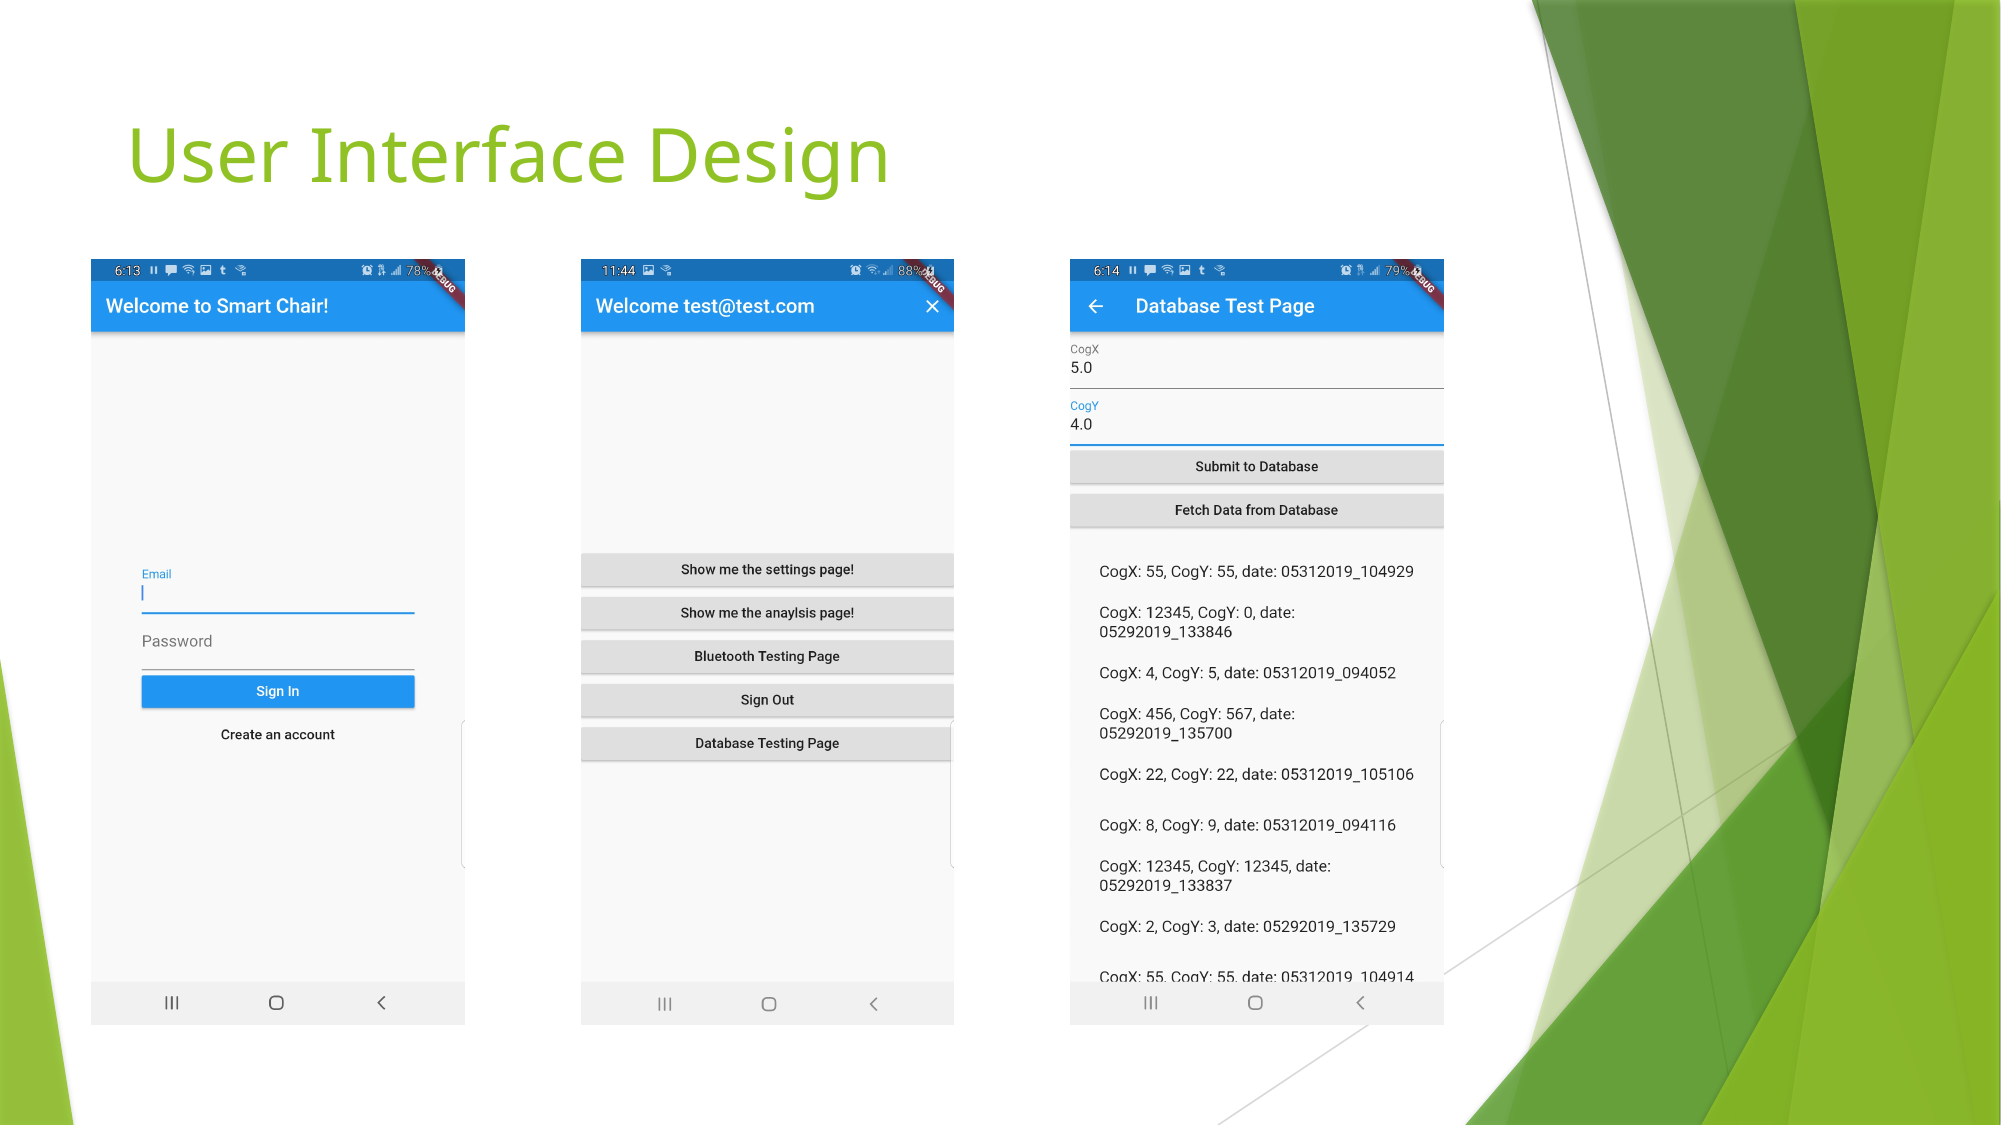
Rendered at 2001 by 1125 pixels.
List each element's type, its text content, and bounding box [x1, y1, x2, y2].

picture [580, 258, 955, 1026]
picture [1070, 258, 1444, 1026]
picture [91, 258, 465, 1026]
title User Interface Design [111, 99, 1522, 317]
